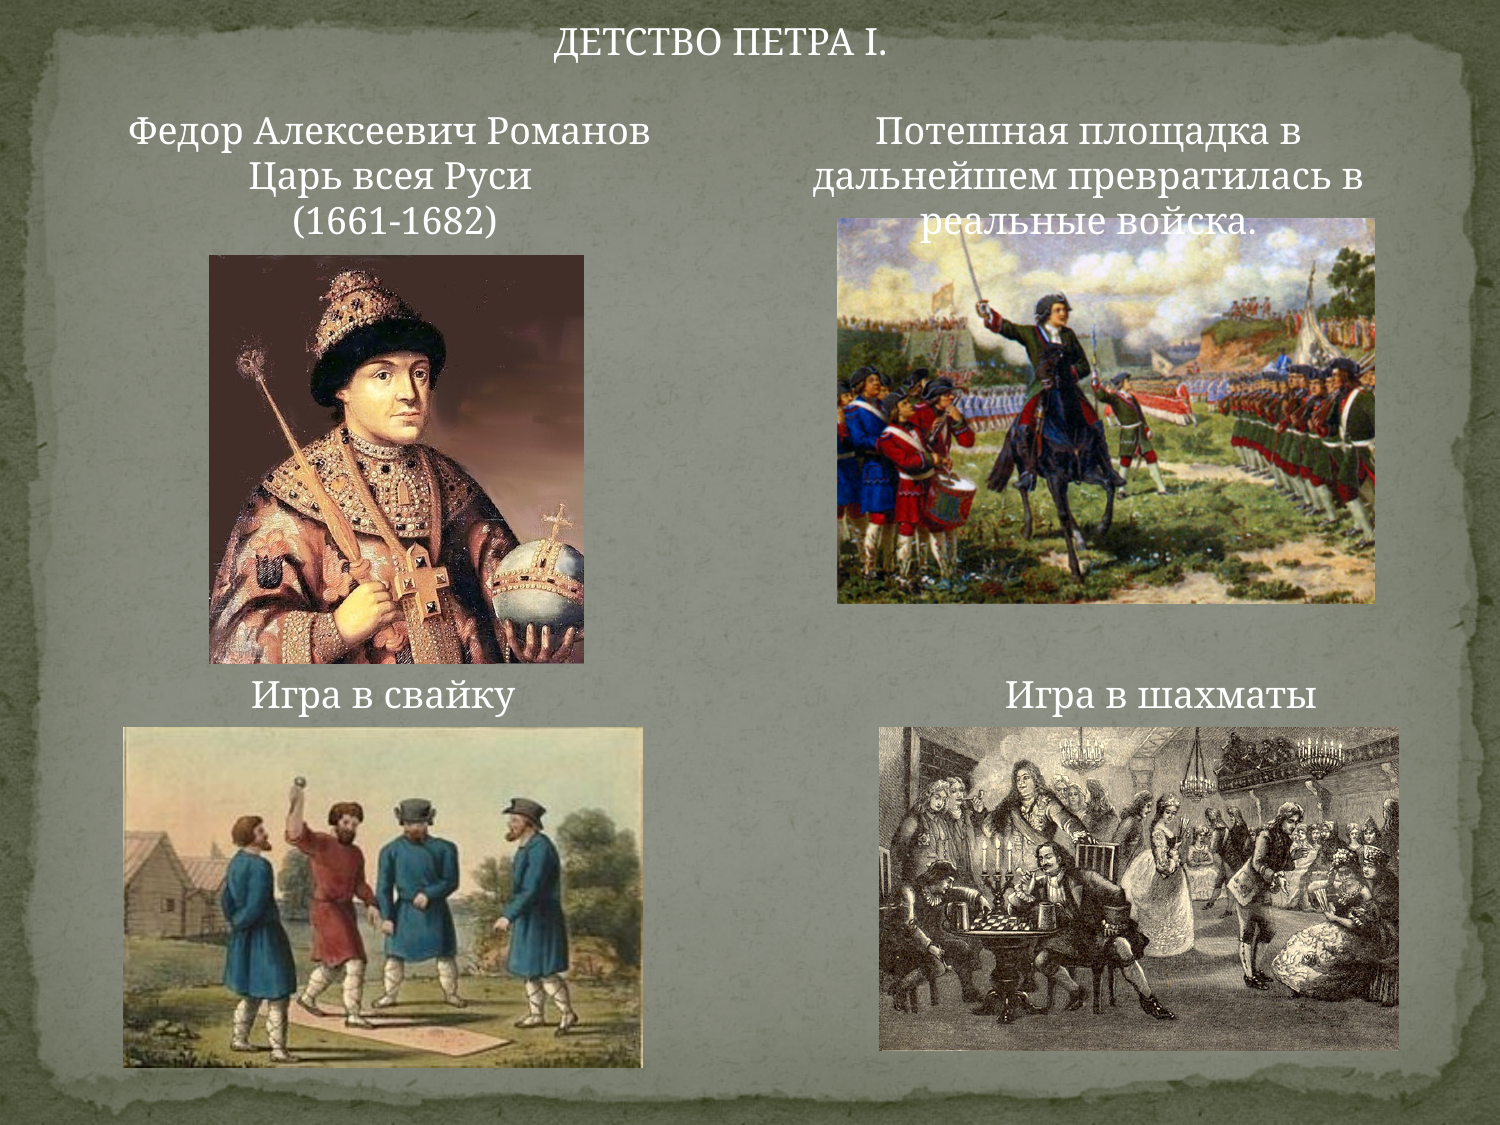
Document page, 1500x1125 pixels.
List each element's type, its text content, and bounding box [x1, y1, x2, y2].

text_box Федор Алексеевич Романов Царь всея Руси (1661-1682) [51, 100, 730, 250]
text_box ДЕТСТВО ПЕТРА I. [490, 10, 951, 71]
text_box Игра в свайку [44, 663, 722, 724]
text_box Игра в шахматы [822, 663, 1500, 724]
text_box Потешная площадка в дальнейшем превратилась в реальные войска. [750, 100, 1428, 250]
picture [879, 727, 1399, 1051]
picture [123, 727, 643, 1068]
picture [209, 255, 584, 663]
picture [837, 220, 1375, 604]
